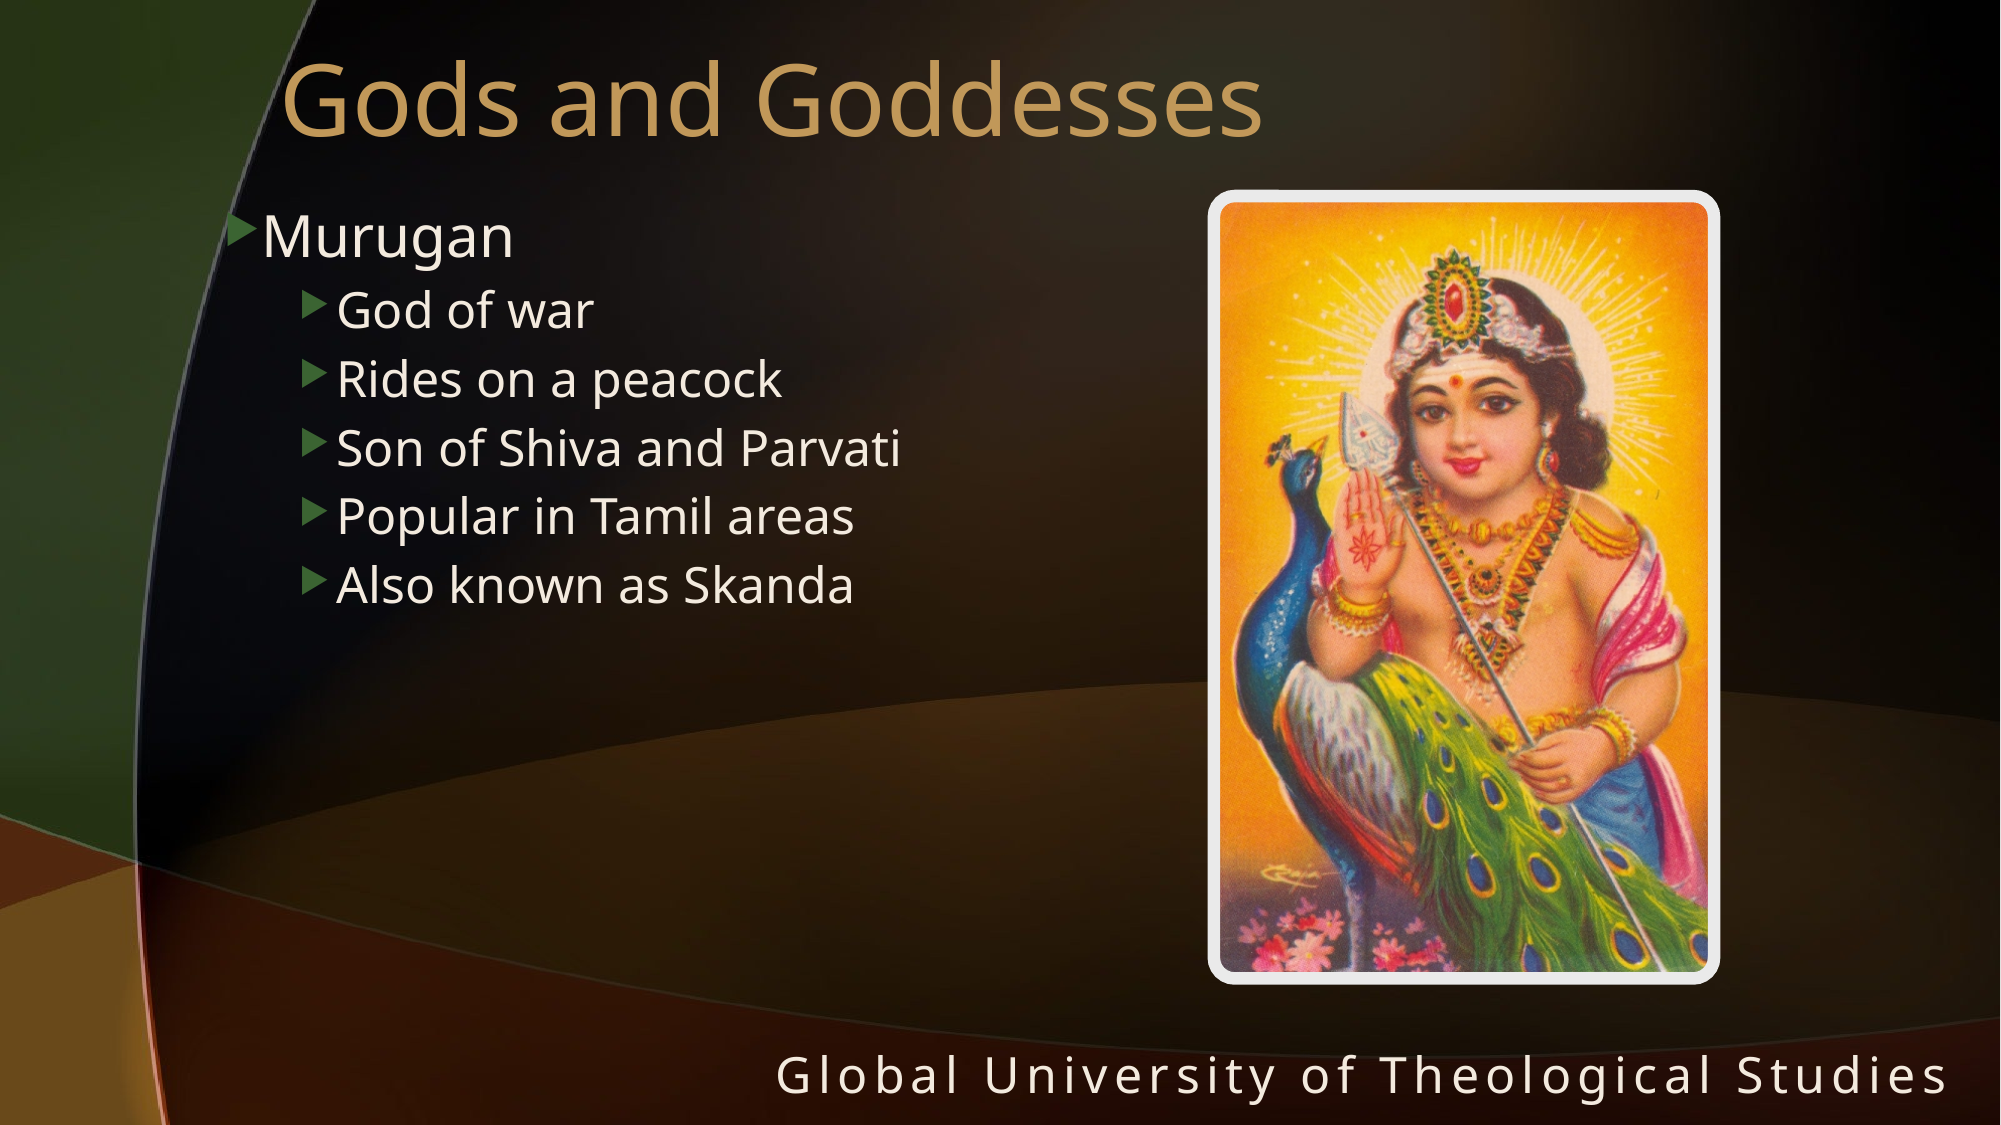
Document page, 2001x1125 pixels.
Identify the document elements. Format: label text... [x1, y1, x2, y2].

list Murugan God of war Rides on a peacock Son of Shiva and Parvati Popular in Tamil areas Also known as Skanda [208, 199, 1956, 988]
title Gods and Goddesses [264, 4, 1993, 188]
text_box Global University of Theological Studies [760, 1042, 2000, 1124]
picture [0, 0, 2001, 1125]
